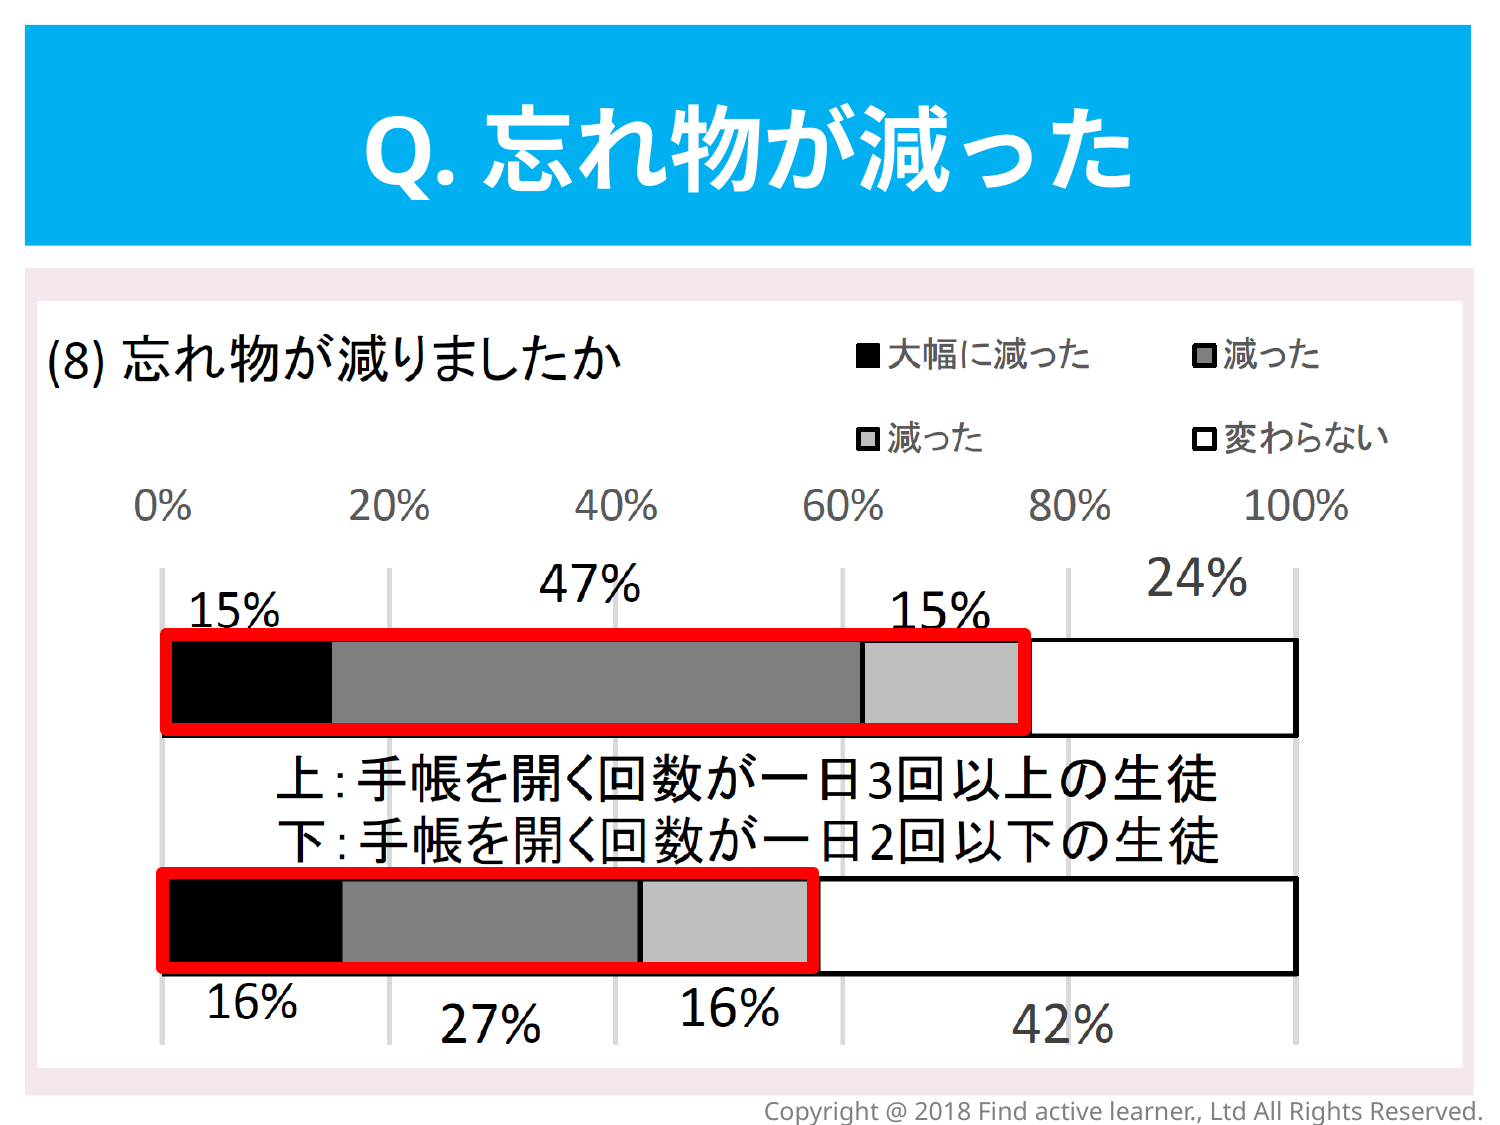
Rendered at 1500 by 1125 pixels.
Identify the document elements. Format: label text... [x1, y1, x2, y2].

text_box Q.忘れ物が減った [0, 24, 1500, 270]
picture [36, 301, 1464, 1069]
text_box Copyright @ 2018 Find active learner., Ltd All Rights Reserved. [708, 1095, 1500, 1125]
